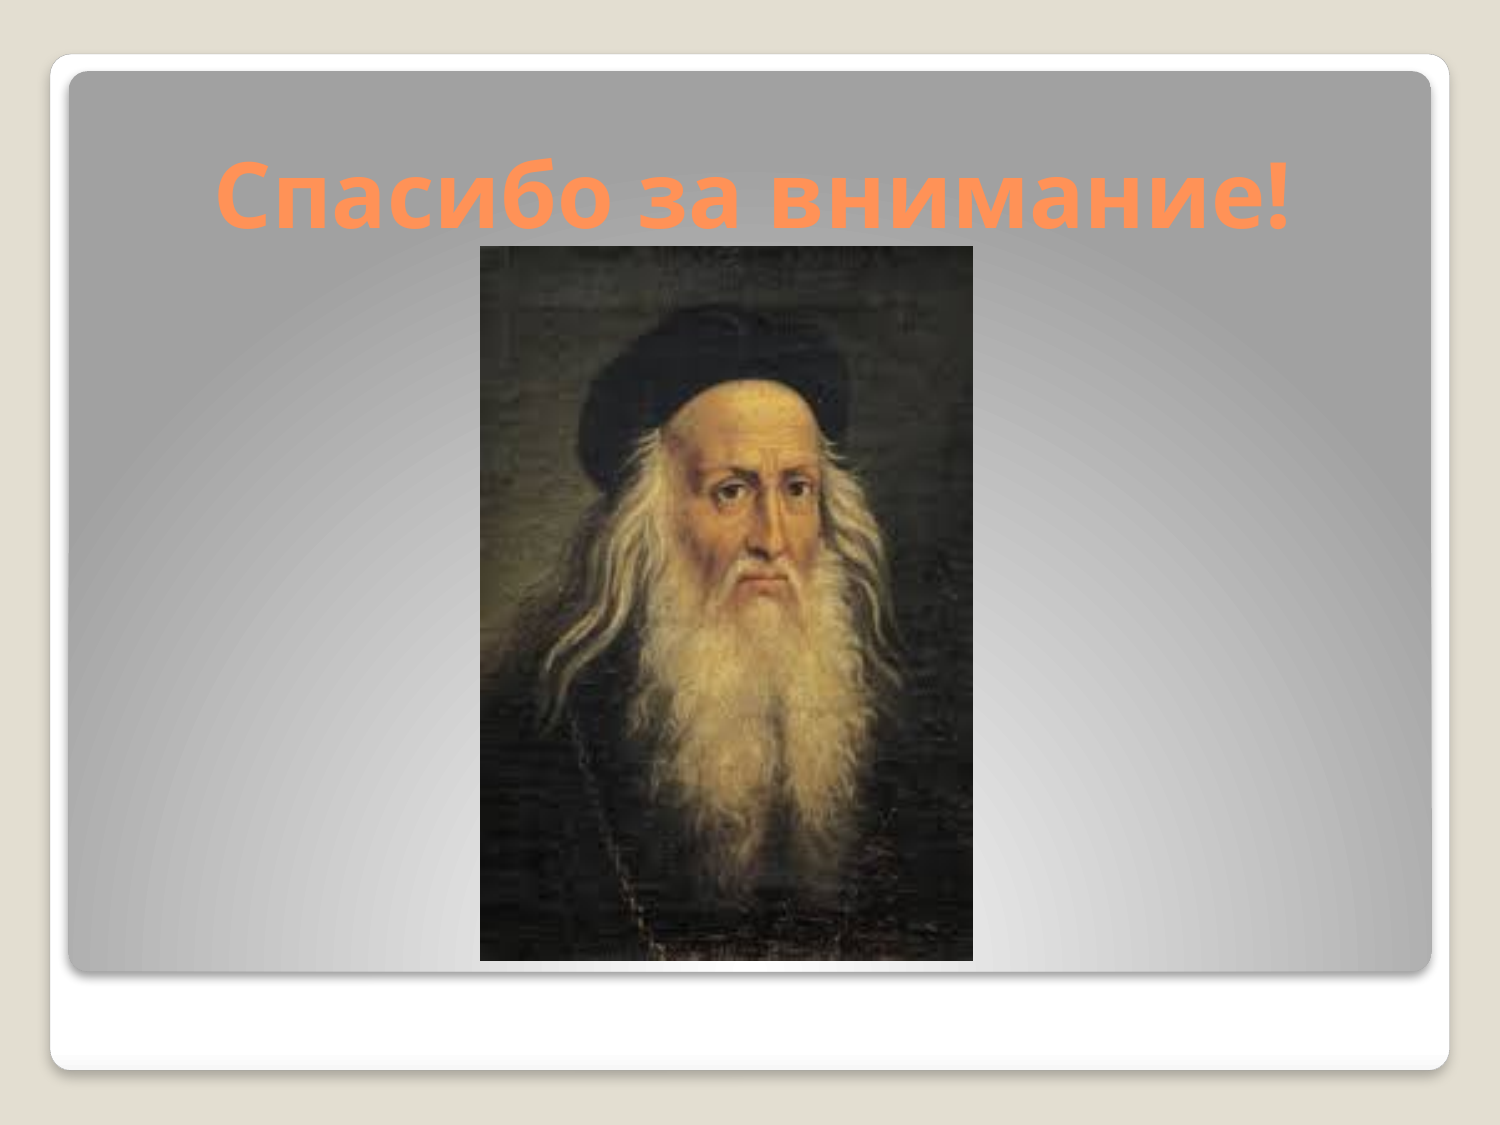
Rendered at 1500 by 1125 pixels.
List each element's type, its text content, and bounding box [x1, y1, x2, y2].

title Спасибо за внимание! [82, 82, 1425, 255]
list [480, 245, 973, 962]
